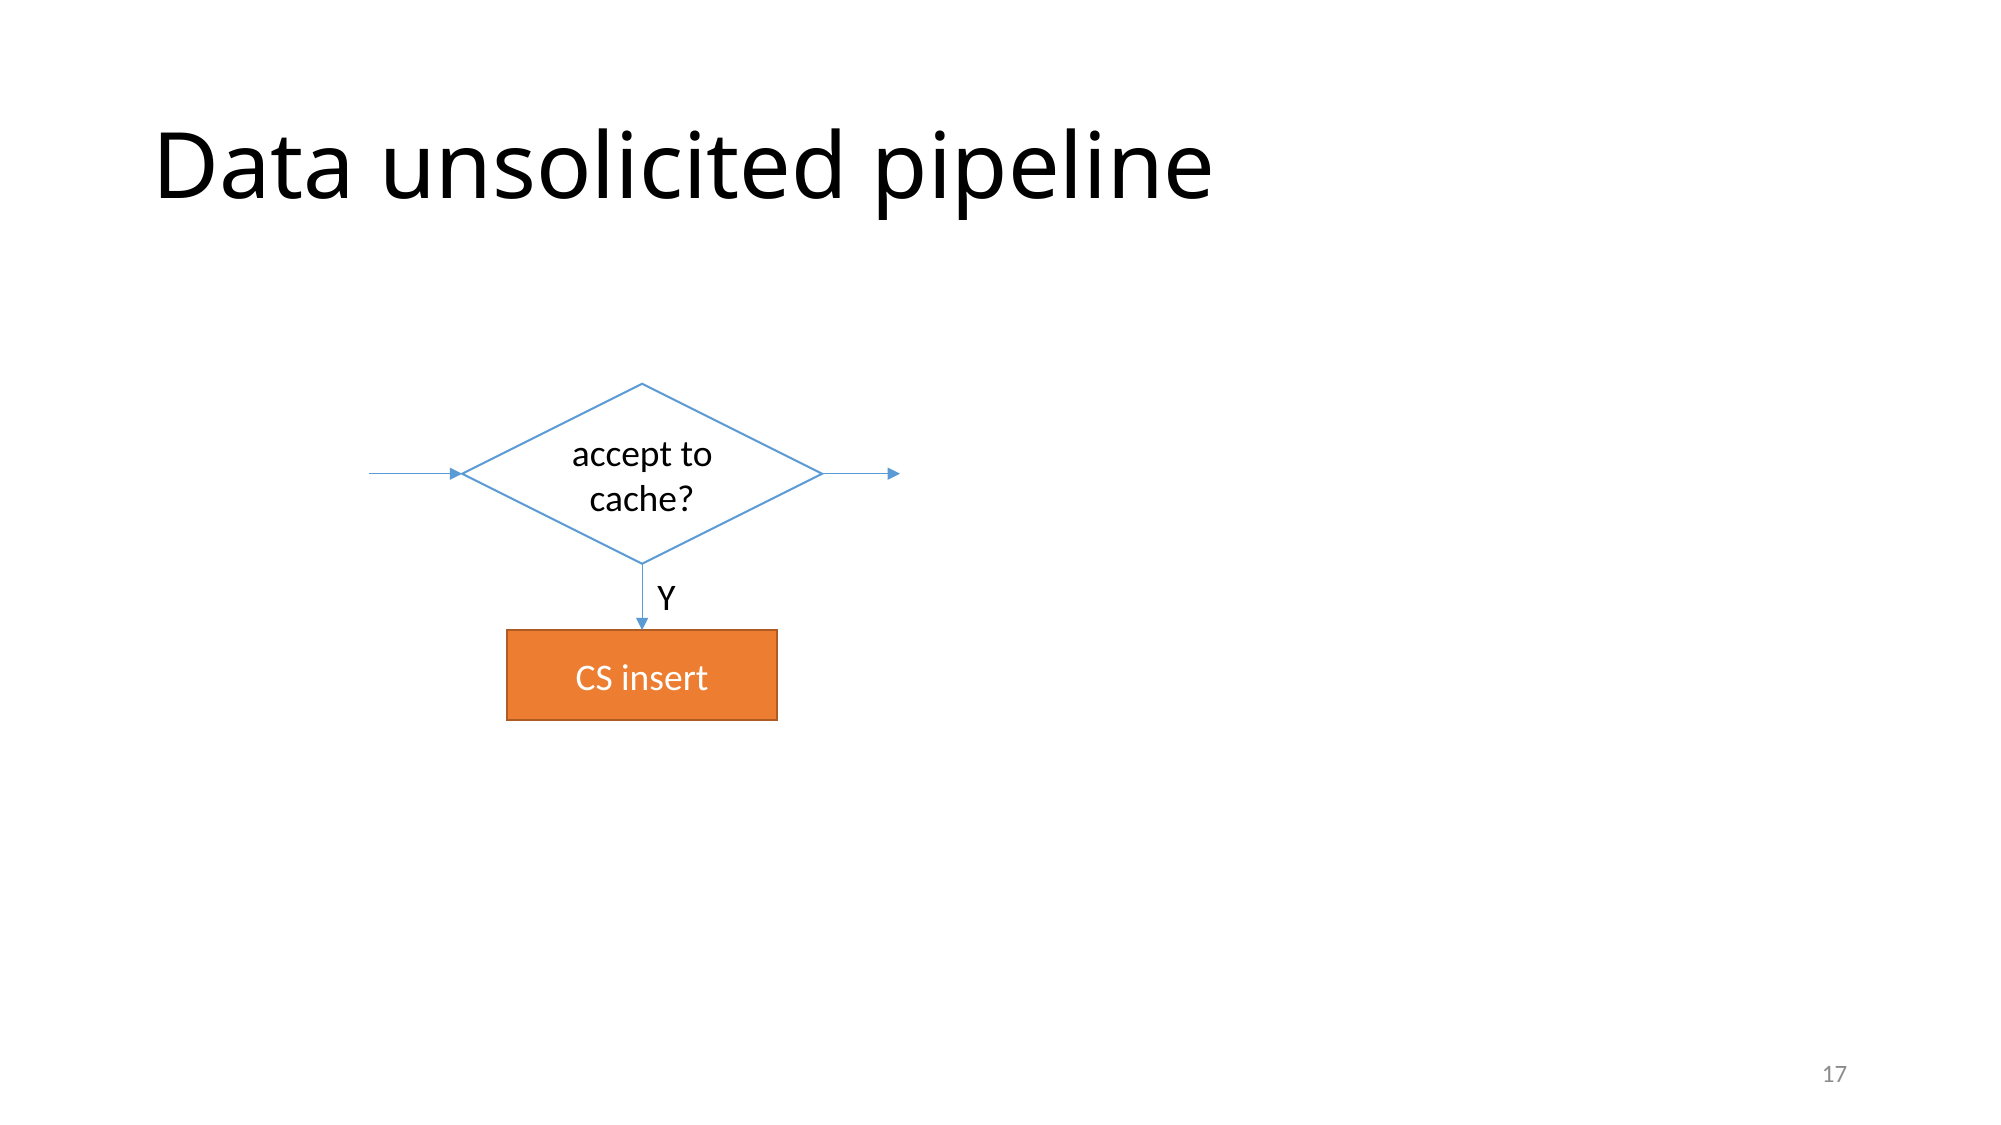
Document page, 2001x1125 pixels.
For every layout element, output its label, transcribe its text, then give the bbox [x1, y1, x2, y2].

text_box CS insert [506, 629, 778, 721]
text_box Y [643, 565, 691, 626]
text_box accept to cache? [461, 382, 824, 565]
title Data unsolicited pipeline [137, 59, 1863, 278]
slide_number 17 [1412, 1042, 1863, 1103]
